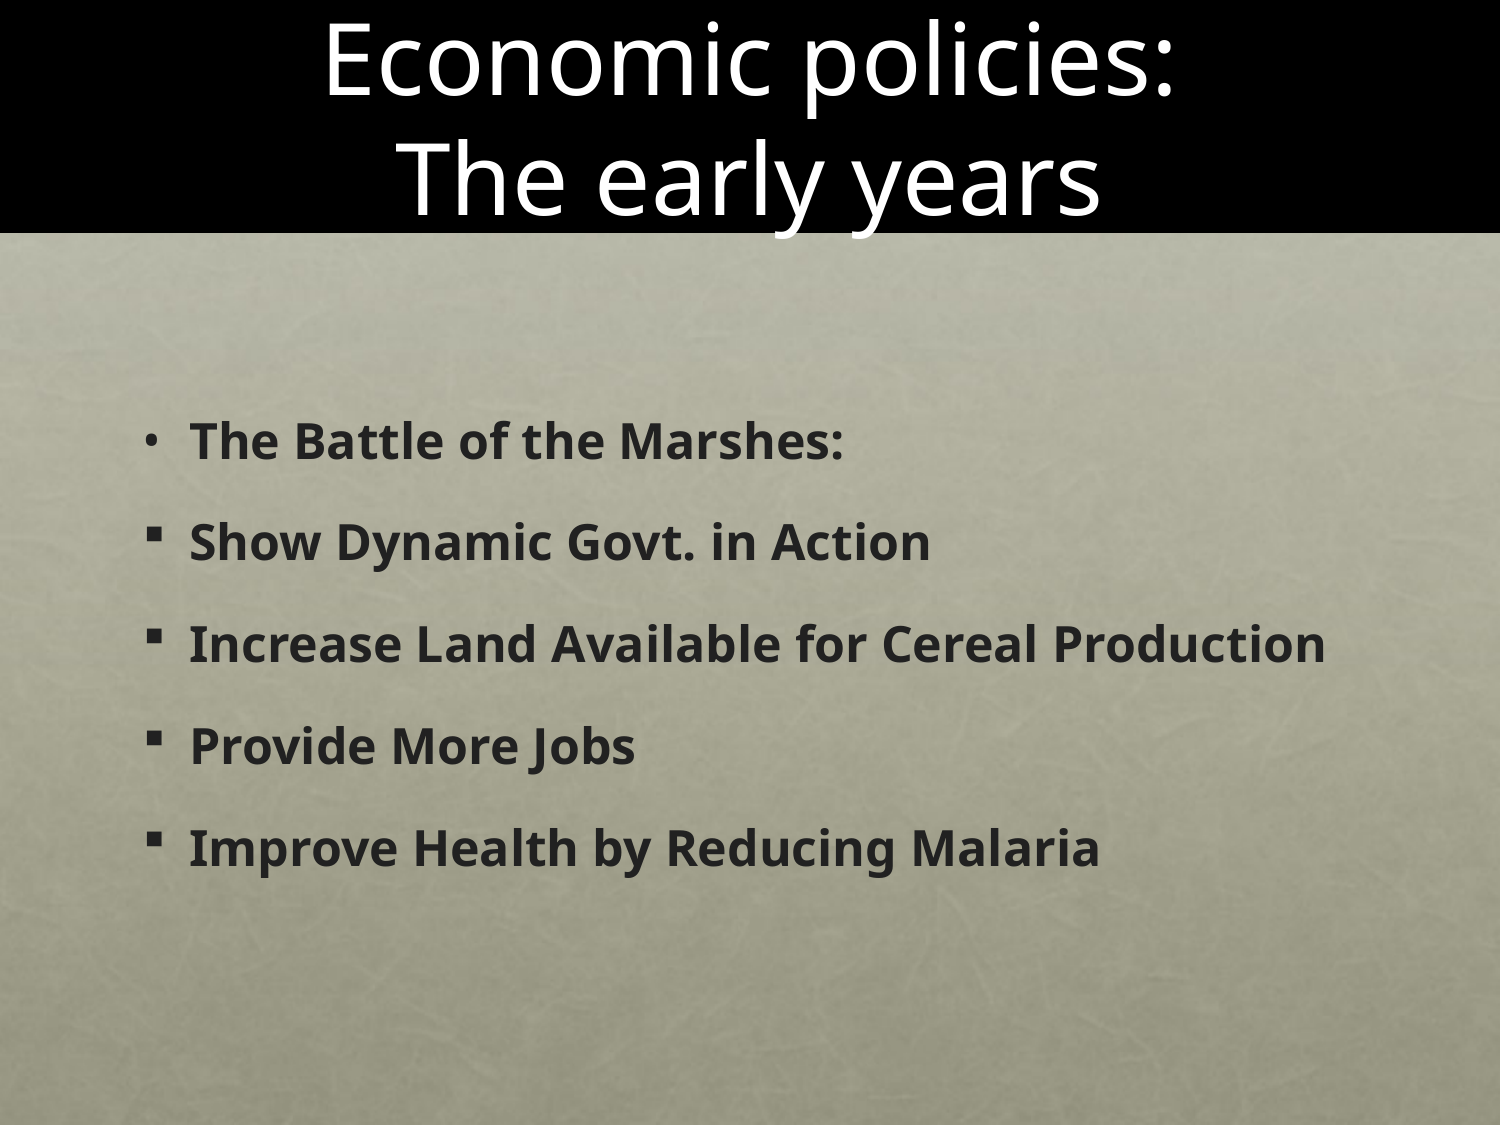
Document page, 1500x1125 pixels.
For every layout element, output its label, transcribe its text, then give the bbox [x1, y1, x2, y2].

picture [0, 214, 1500, 1125]
title Economic policies: The early years [127, 10, 1372, 221]
list The Battle of the Marshes: Show Dynamic Govt. in Action Increase Land Available for Cereal Production Provide More Jobs Improve Health by Reducing Malaria [127, 299, 1372, 1005]
